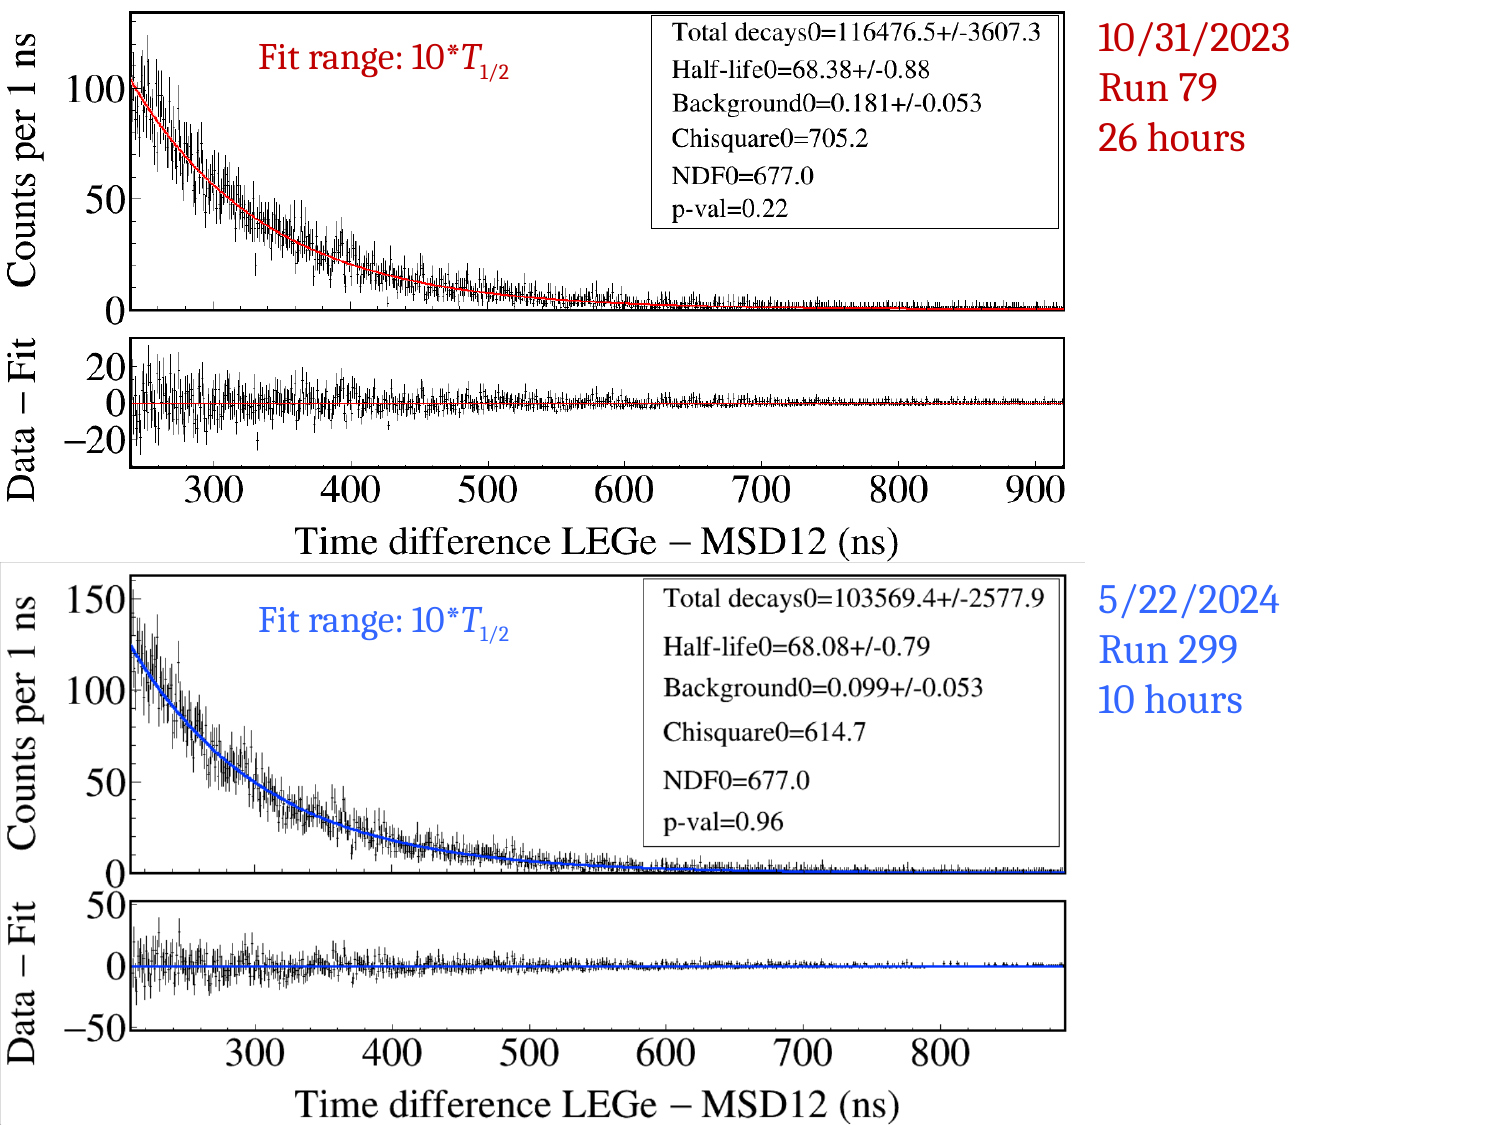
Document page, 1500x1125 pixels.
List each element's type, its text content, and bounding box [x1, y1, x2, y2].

text_box 10/31/2023 Run 79 26 hours [1085, 2, 1430, 168]
text_box 5/22/2024 Run 299 10 hours [1085, 564, 1430, 730]
picture [0, 0, 1085, 1125]
